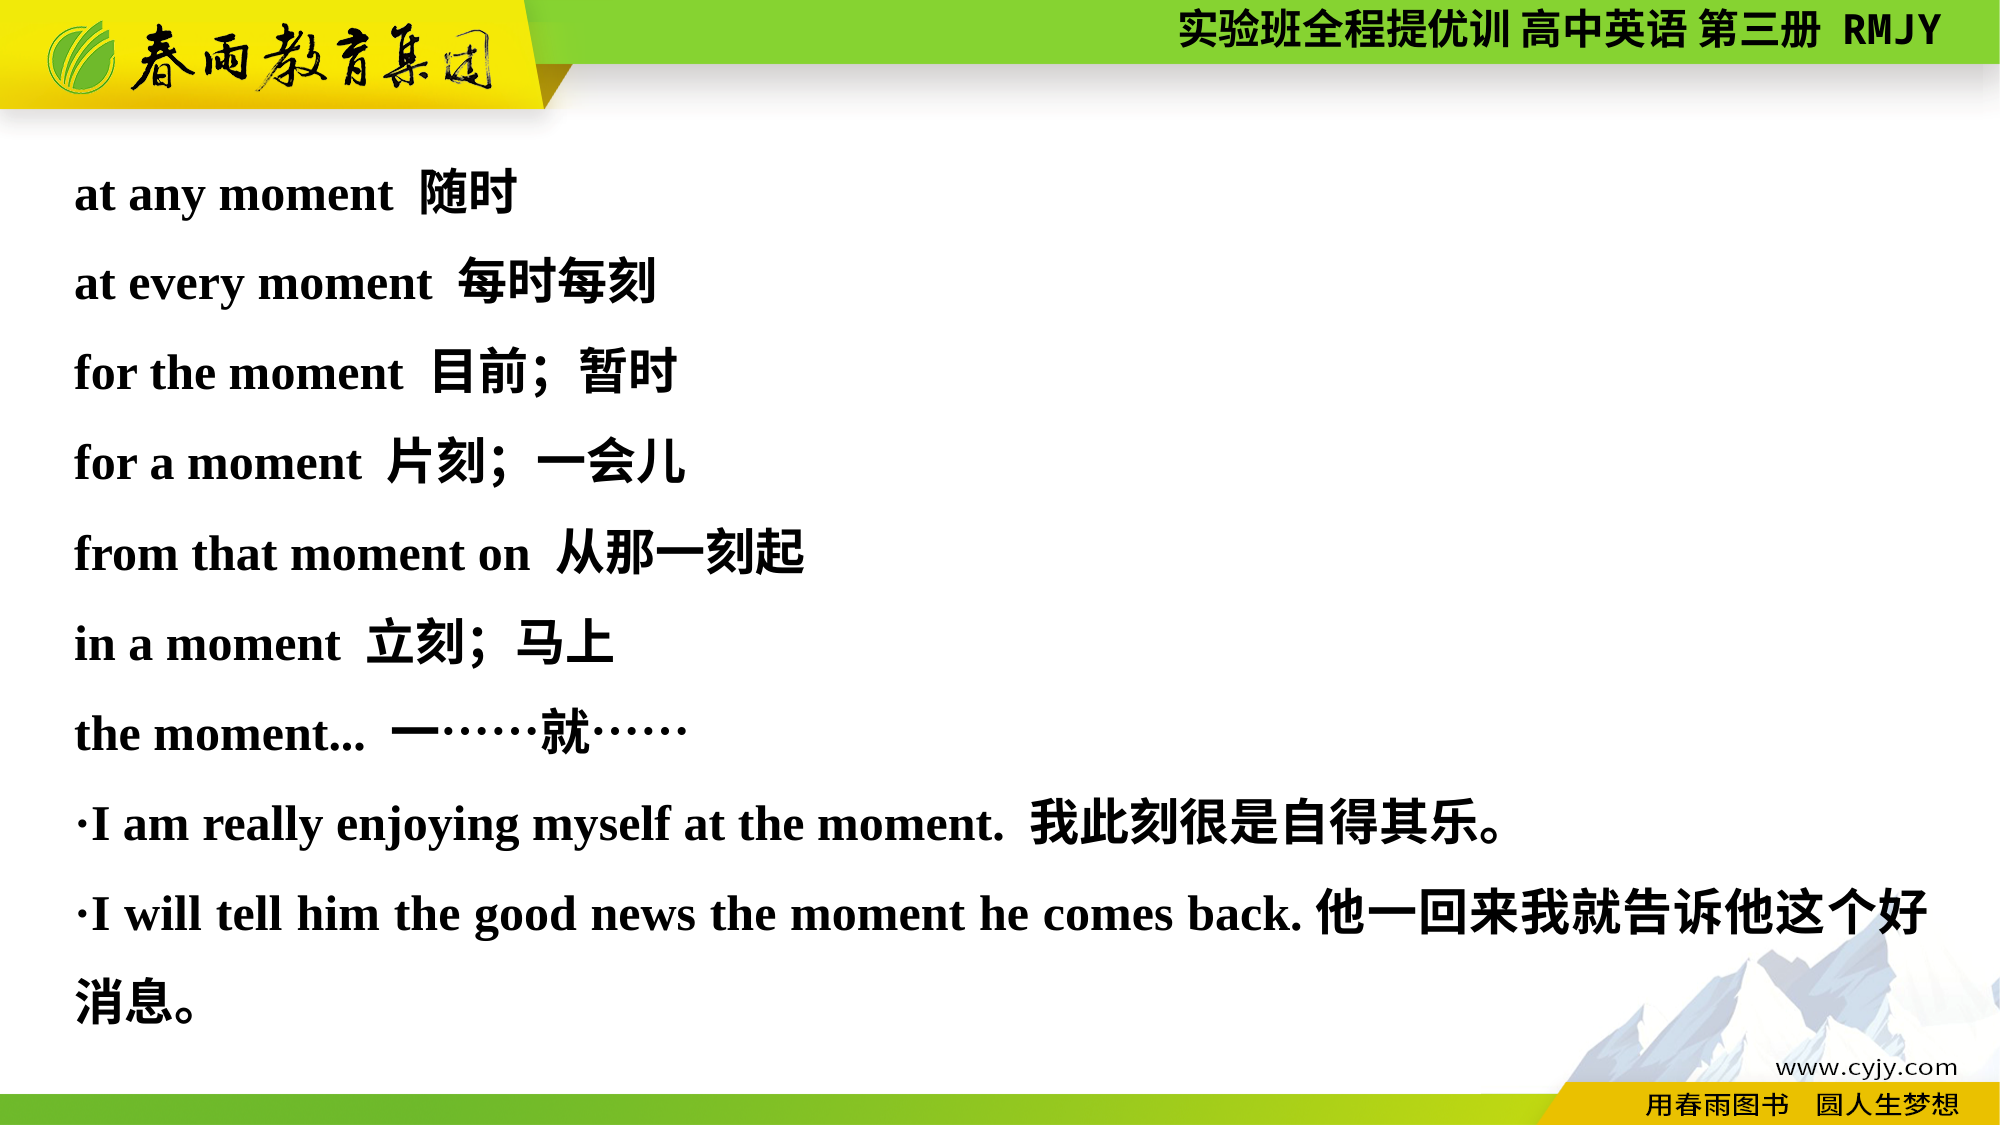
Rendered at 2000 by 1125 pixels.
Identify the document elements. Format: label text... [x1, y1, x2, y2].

list at any moment 随时 at every moment 每时每刻 for the moment 目前；暂时 for a moment 片刻；一会儿 from that moment on 从那一刻起 in a moment 立刻；马上 the moment... 一……就…… ·I am really enjoying myself at the moment. 我此刻很是自得其乐。 ·I will tell him the good news the moment he comes back.他一回来我就告诉他这个好消息。 [59, 122, 1944, 1035]
picture [0, 0, 2000, 1125]
